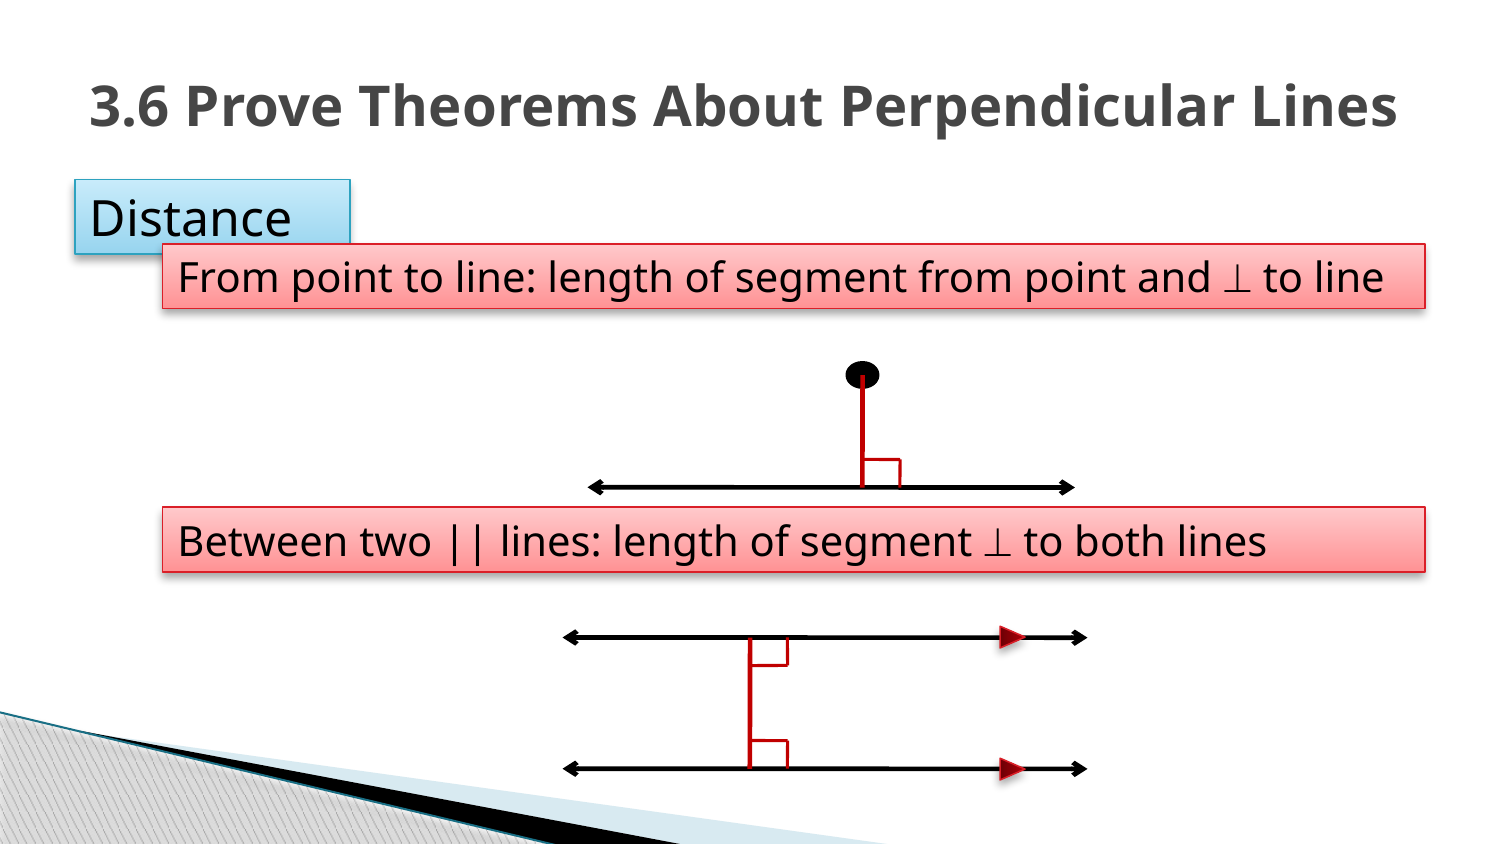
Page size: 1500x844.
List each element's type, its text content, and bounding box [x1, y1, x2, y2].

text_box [562, 625, 1088, 781]
text_box Between two || lines: length of segment  to both lines [162, 506, 1426, 573]
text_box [749, 637, 788, 769]
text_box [587, 365, 1076, 488]
text_box From point to line: length of segment from point and  to line [162, 243, 1426, 309]
title 3.6 Prove Theorems About Perpendicular Lines [75, 33, 1425, 175]
text_box Distance [74, 179, 351, 255]
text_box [862, 374, 901, 488]
